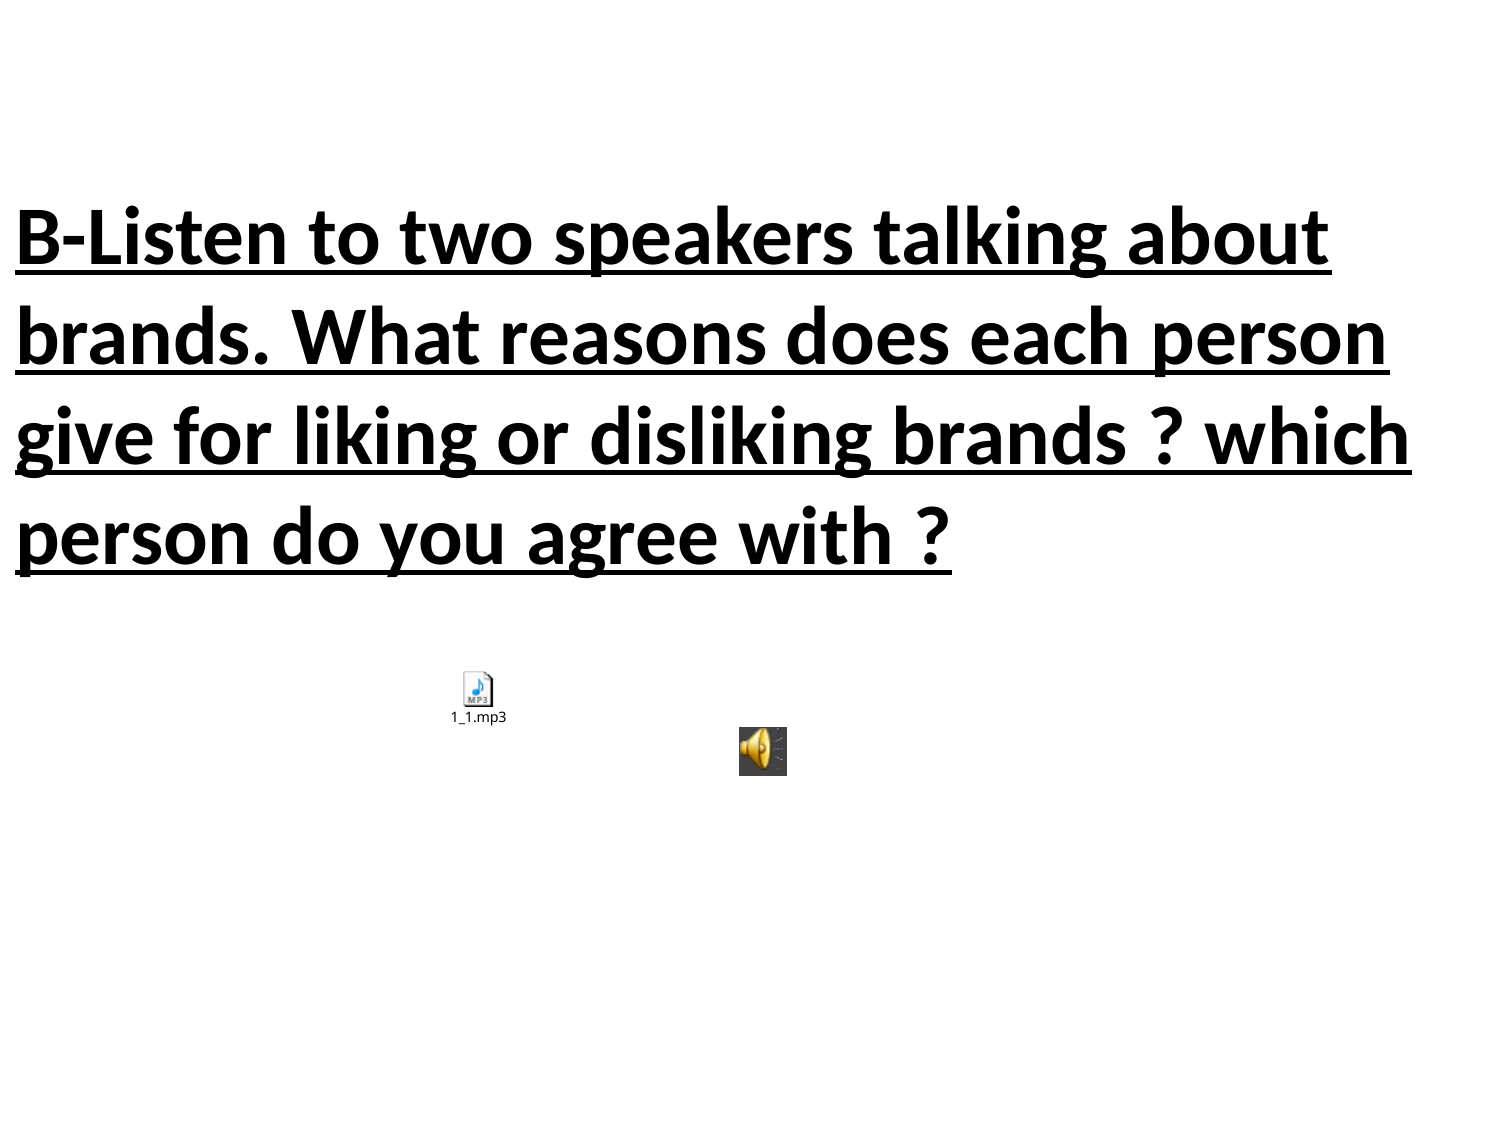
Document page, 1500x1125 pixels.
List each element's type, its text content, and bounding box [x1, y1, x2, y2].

picture [738, 726, 789, 777]
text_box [445, 667, 512, 732]
text_box B-Listen to two speakers talking about brands. What reasons does each person give for liking or disliking brands ? which person do you agree with ? [0, 173, 1500, 589]
